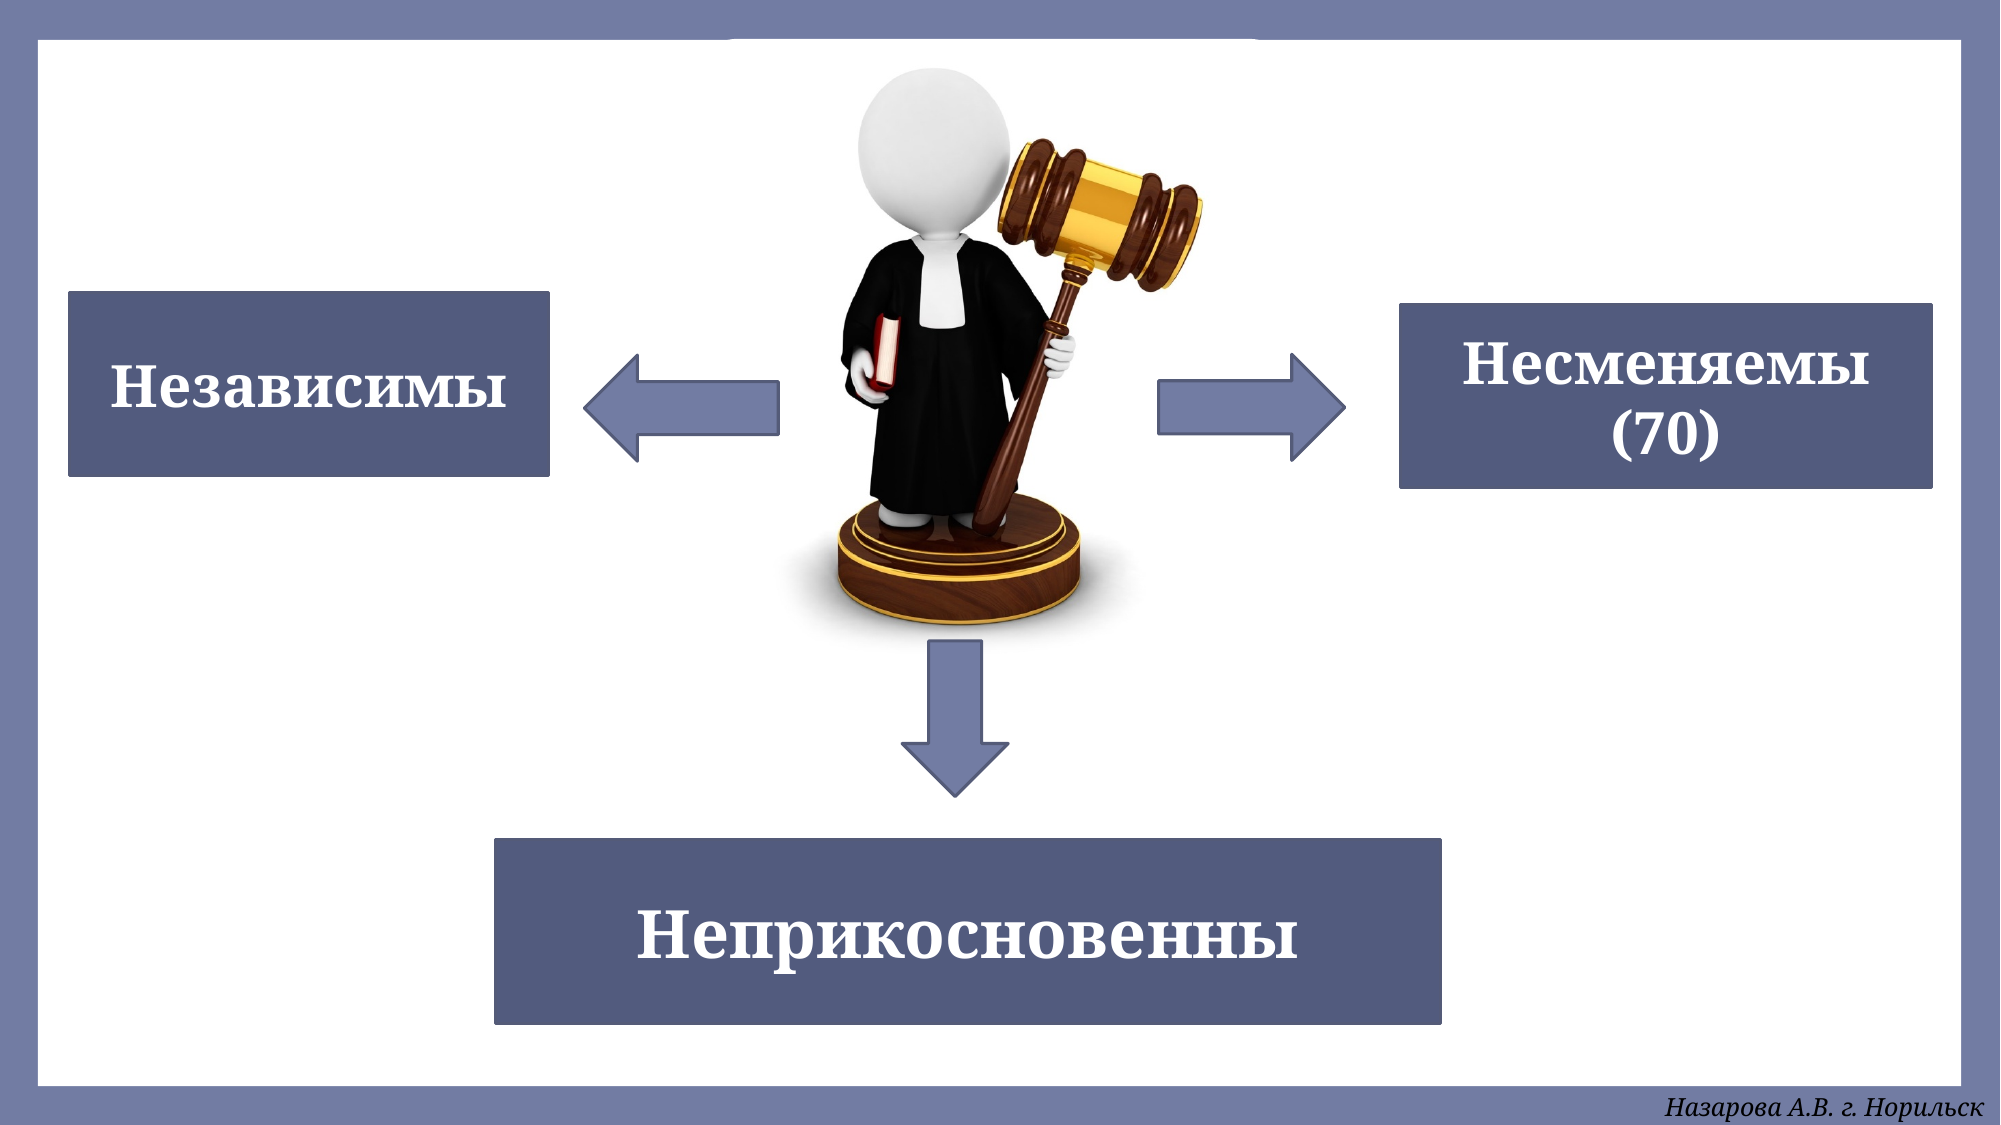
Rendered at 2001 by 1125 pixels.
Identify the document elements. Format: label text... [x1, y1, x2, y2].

text_box Неприкосновенны [494, 838, 1442, 1025]
picture [685, 38, 1302, 655]
text_box [583, 353, 679, 463]
text_box Несменяемы (70) [1399, 303, 1933, 489]
text_box Независимы [68, 291, 550, 477]
text_box [900, 663, 1010, 798]
text_box [1305, 365, 1346, 450]
text_box Назарова А.В. г. Норильск [1583, 1084, 2000, 1125]
